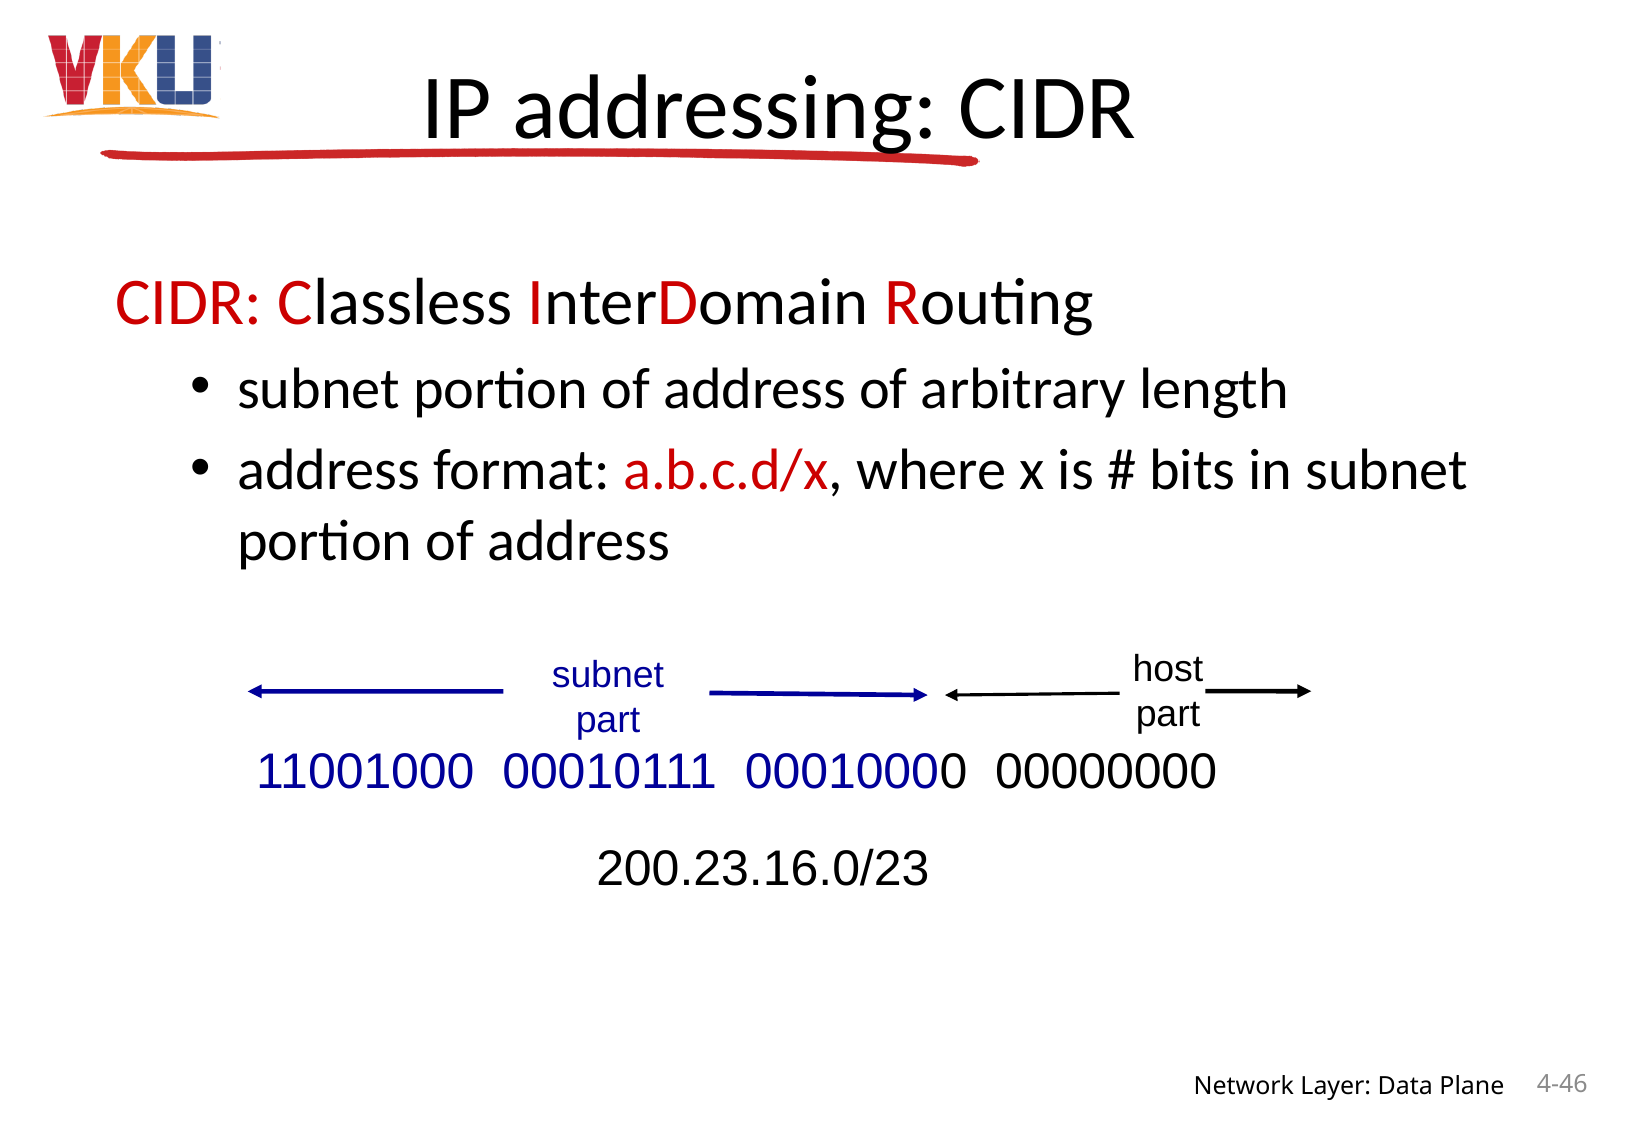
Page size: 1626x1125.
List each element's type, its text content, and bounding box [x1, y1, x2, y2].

title IP addressing: CIDR [88, 32, 1471, 172]
text_box [709, 688, 928, 702]
text_box [247, 685, 504, 698]
text_box [945, 688, 1120, 702]
text_box [1205, 684, 1312, 698]
text_box 11001000 00010111 00010000 00000000 [241, 731, 1233, 807]
text_box subnet part [536, 642, 679, 747]
text_box 200.23.16.0/23 [581, 827, 945, 903]
slide_number 4-46 [1502, 1062, 1603, 1107]
picture [95, 142, 990, 172]
list CIDR: Classless InterDomain Routing subnet portion of address of arbitrary length address format: a.b.c.d/x, where x is # bits in subnet portion of address [100, 250, 1542, 772]
text_box host part [1117, 636, 1219, 741]
footer Network Layer: Data Plane [1132, 1062, 1502, 1102]
picture [32, 21, 228, 129]
